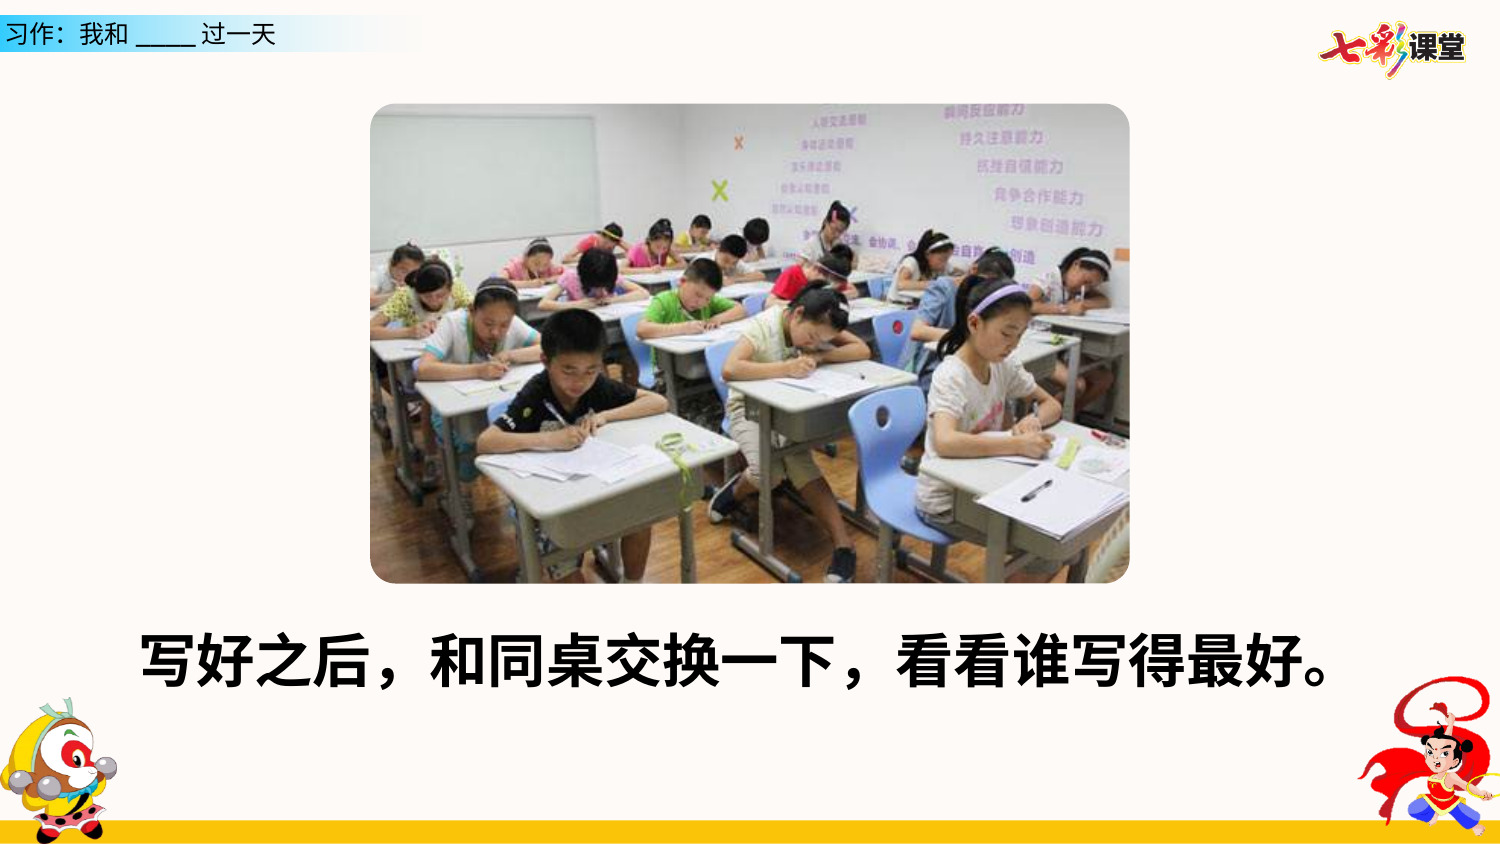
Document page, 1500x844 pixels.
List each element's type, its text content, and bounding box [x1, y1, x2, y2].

text_box 写好之后，和同桌交换一下，看看谁写得最好。 [113, 618, 1387, 700]
picture [0, 697, 117, 844]
picture [369, 103, 1130, 584]
picture [1316, 20, 1468, 80]
picture [1350, 668, 1500, 844]
